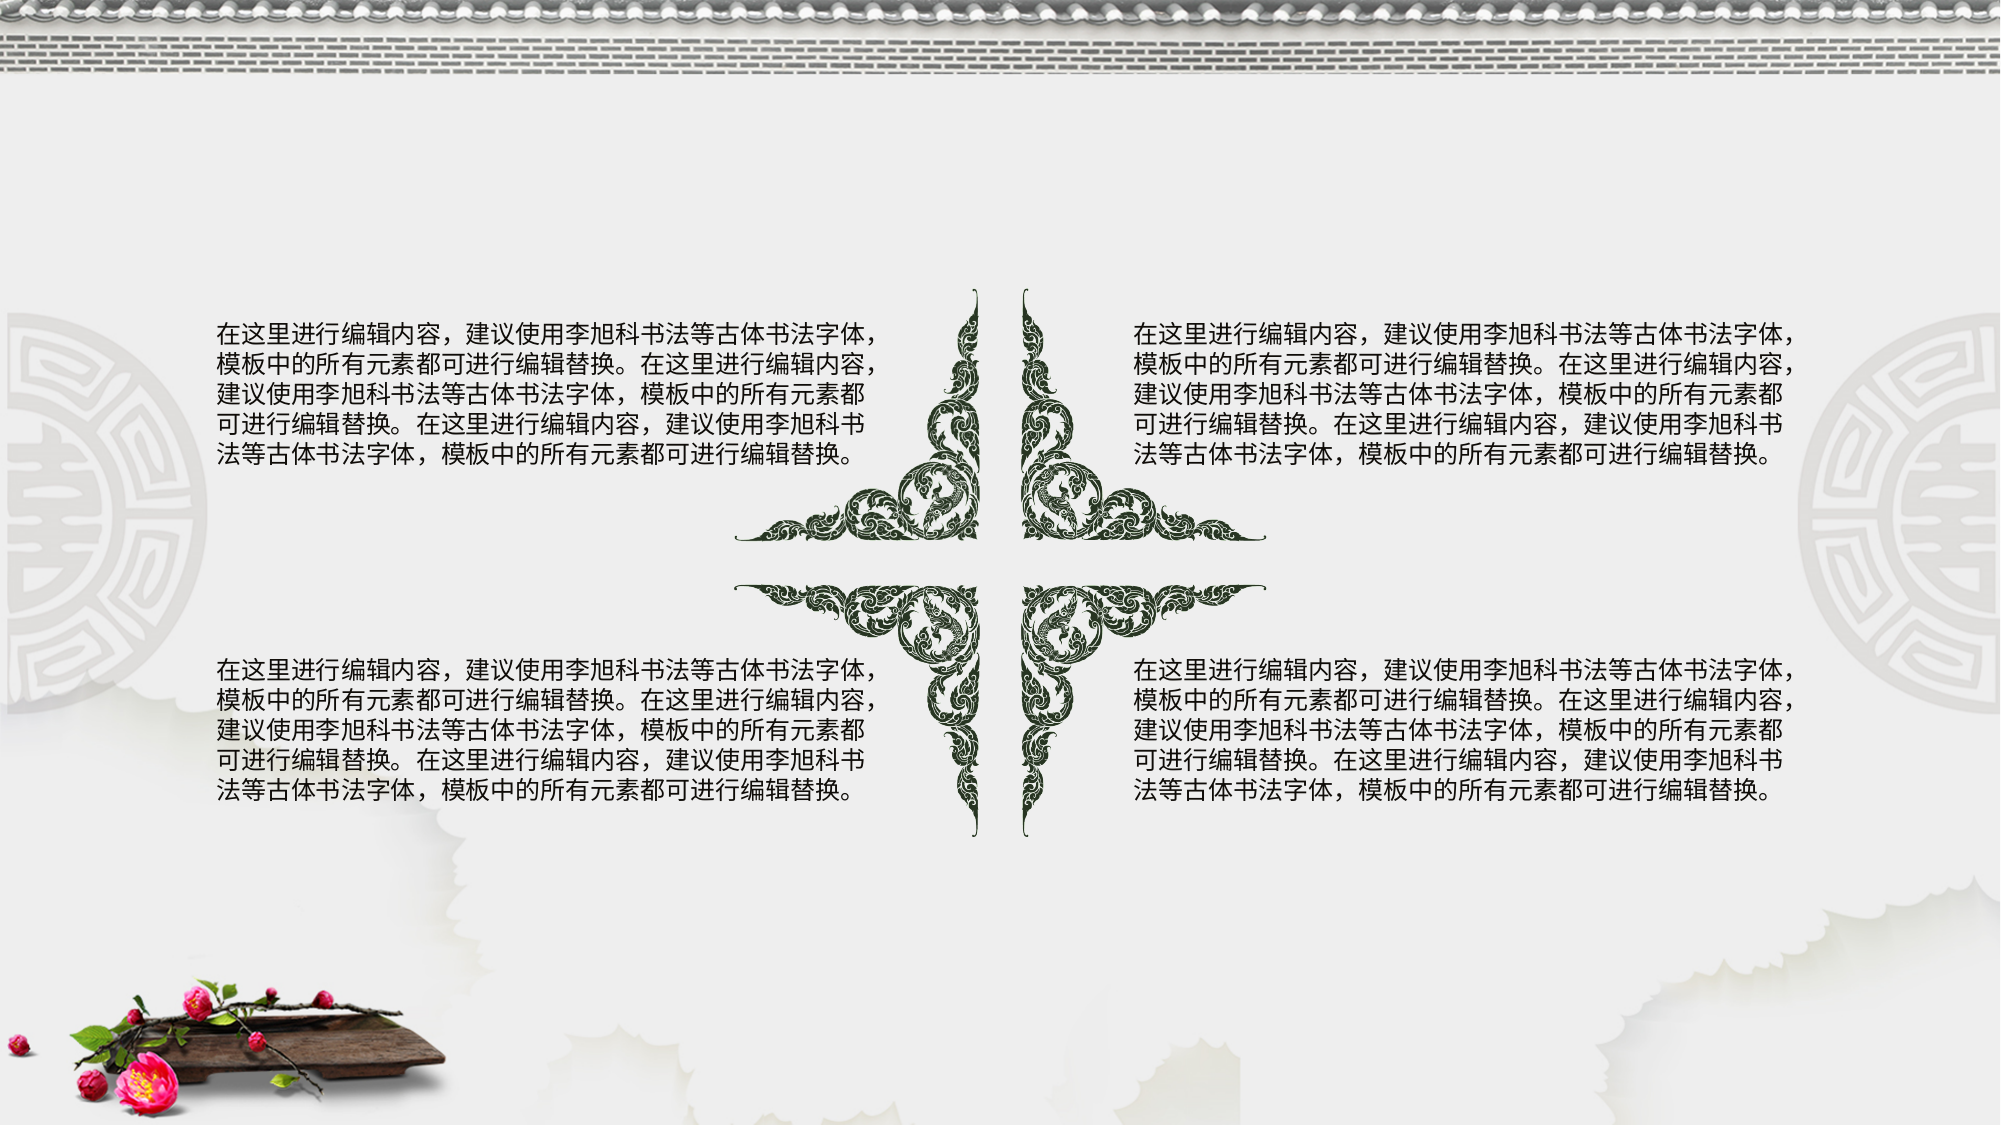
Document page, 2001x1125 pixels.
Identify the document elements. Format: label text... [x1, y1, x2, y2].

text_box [720, 276, 1280, 849]
text_box 在这里进行编辑内容，建议使用李旭科书法等古体书法字体，模板中的所有元素都可进行编辑替换。在这里进行编辑内容，建议使用李旭科书法等古体书法字体，模板中的所有元素都可进行编辑替换。在这里进行编辑内容，建议使用李旭科书法等古体书法字体，模板中的所有元素都可进行编辑替换。 [1280, 647, 1815, 812]
text_box 在这里进行编辑内容，建议使用李旭科书法等古体书法字体，模板中的所有元素都可进行编辑替换。在这里进行编辑内容，建议使用李旭科书法等古体书法字体，模板中的所有元素都可进行编辑替换。在这里进行编辑内容，建议使用李旭科书法等古体书法字体，模板中的所有元素都可进行编辑替换。 [185, 647, 720, 812]
picture [0, 0, 2001, 1125]
text_box 在这里进行编辑内容，建议使用李旭科书法等古体书法字体，模板中的所有元素都可进行编辑替换。在这里进行编辑内容，建议使用李旭科书法等古体书法字体，模板中的所有元素都可进行编辑替换。在这里进行编辑内容，建议使用李旭科书法等古体书法字体，模板中的所有元素都可进行编辑替换。 [185, 311, 720, 476]
text_box 在这里进行编辑内容，建议使用李旭科书法等古体书法字体，模板中的所有元素都可进行编辑替换。在这里进行编辑内容，建议使用李旭科书法等古体书法字体，模板中的所有元素都可进行编辑替换。在这里进行编辑内容，建议使用李旭科书法等古体书法字体，模板中的所有元素都可进行编辑替换。 [1280, 311, 1815, 476]
